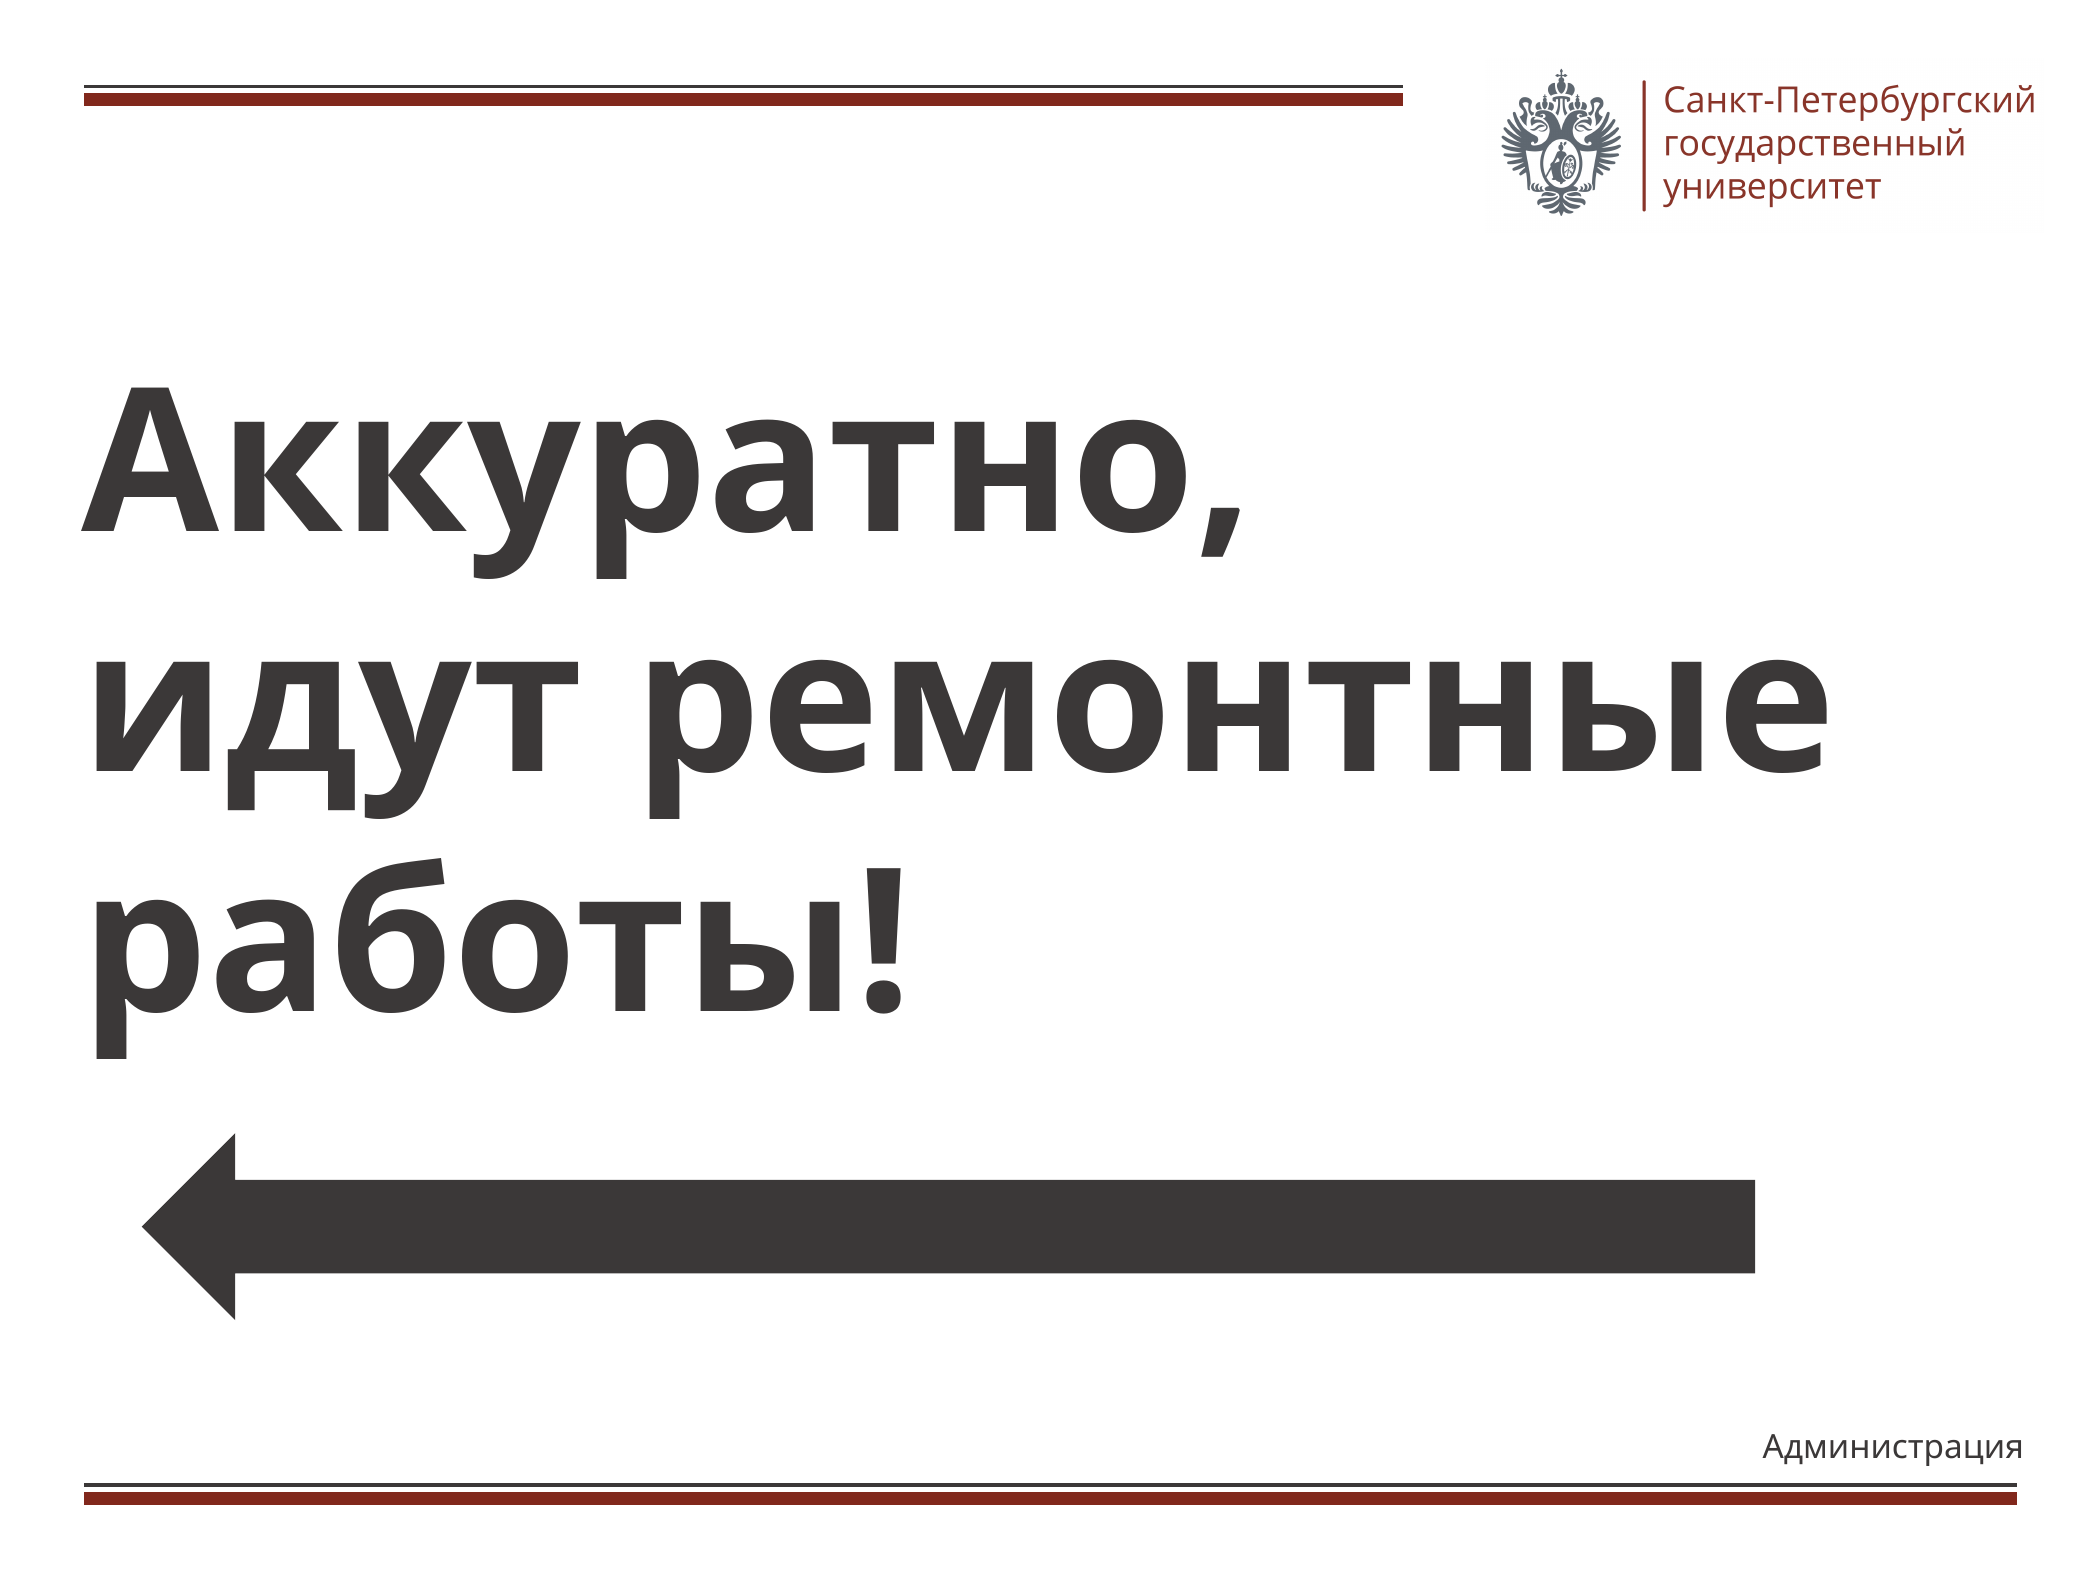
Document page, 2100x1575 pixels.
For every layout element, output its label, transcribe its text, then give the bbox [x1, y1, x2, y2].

picture [1485, 58, 2044, 233]
text_box Аккуратно, идут ремонтные работы! [67, 324, 1851, 1060]
text_box Администрация [1747, 1417, 2039, 1473]
text_box [140, 1130, 1757, 1323]
